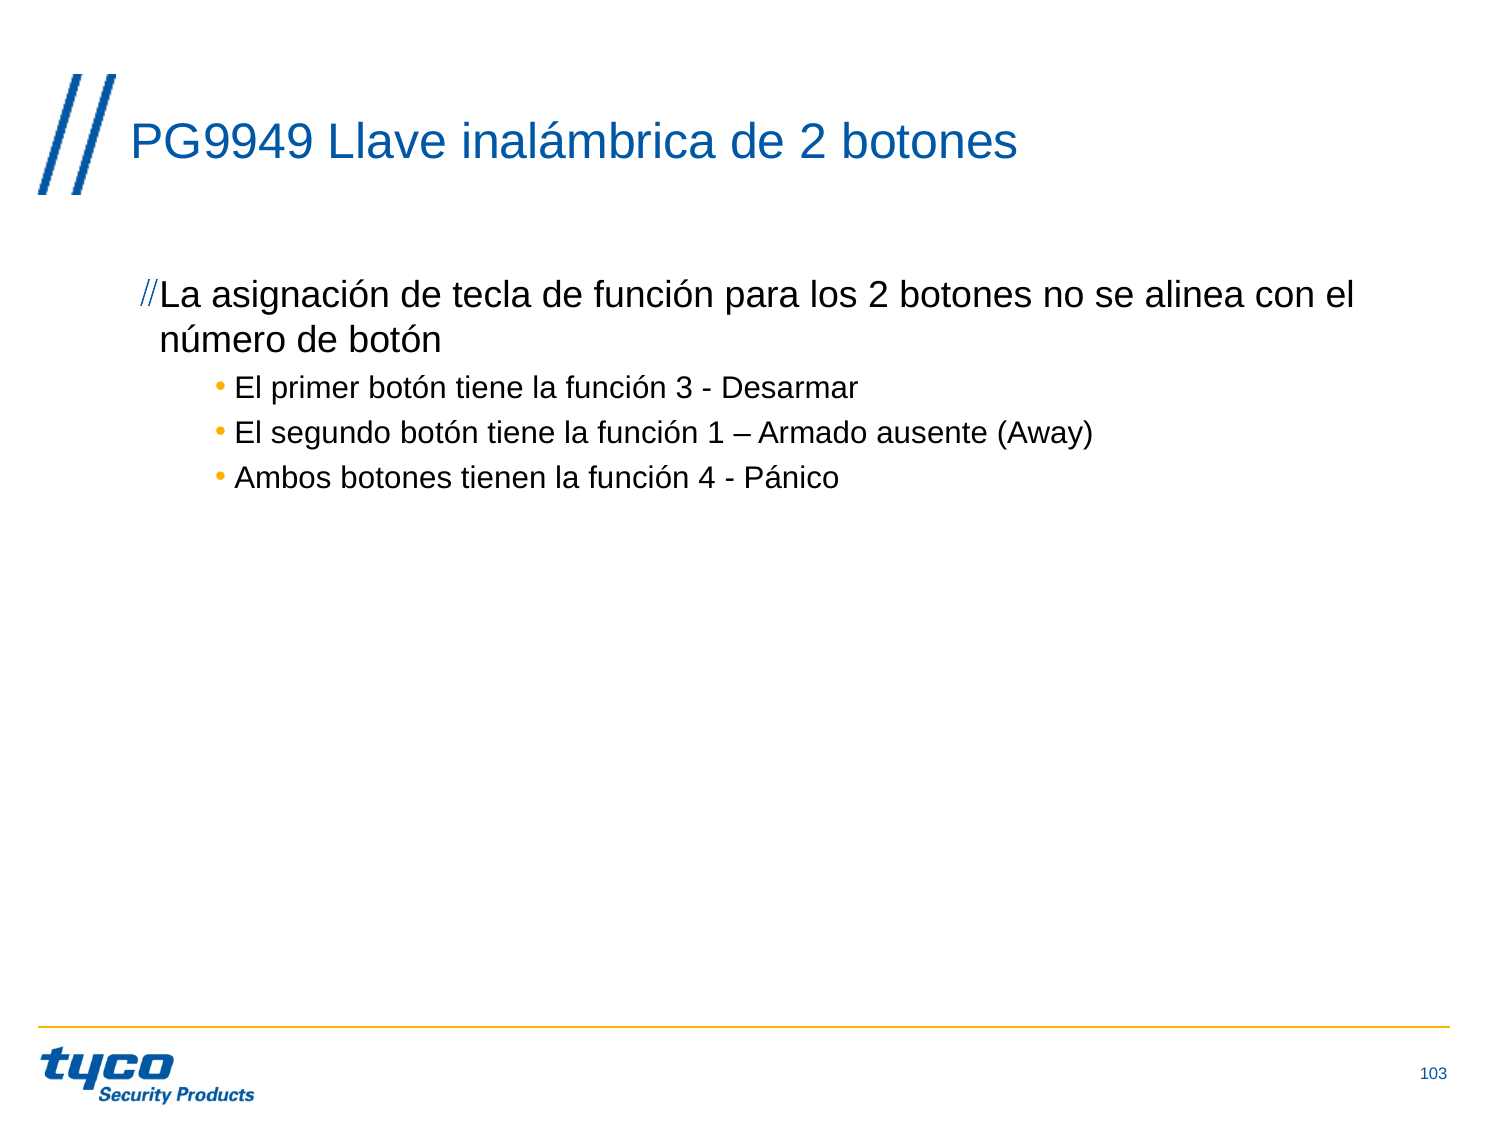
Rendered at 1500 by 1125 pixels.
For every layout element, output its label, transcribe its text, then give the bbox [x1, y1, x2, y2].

picture [37, 74, 115, 195]
picture [140, 279, 167, 306]
title PG9949 Llave inalámbrica de 2 botones [115, 44, 1426, 233]
list La asignación de tecla de función para los 2 botones no se alinea con el número de botón El primer botón tiene la función 3 - Desarmar El segundo botón tiene la función 1 – Armado ausente (Away) Ambos botones tienen la función 4 - Pánico [124, 262, 1426, 976]
slide_number 103 [1387, 1042, 1463, 1103]
picture [34, 1040, 260, 1107]
text_box [97, 1061, 228, 1091]
